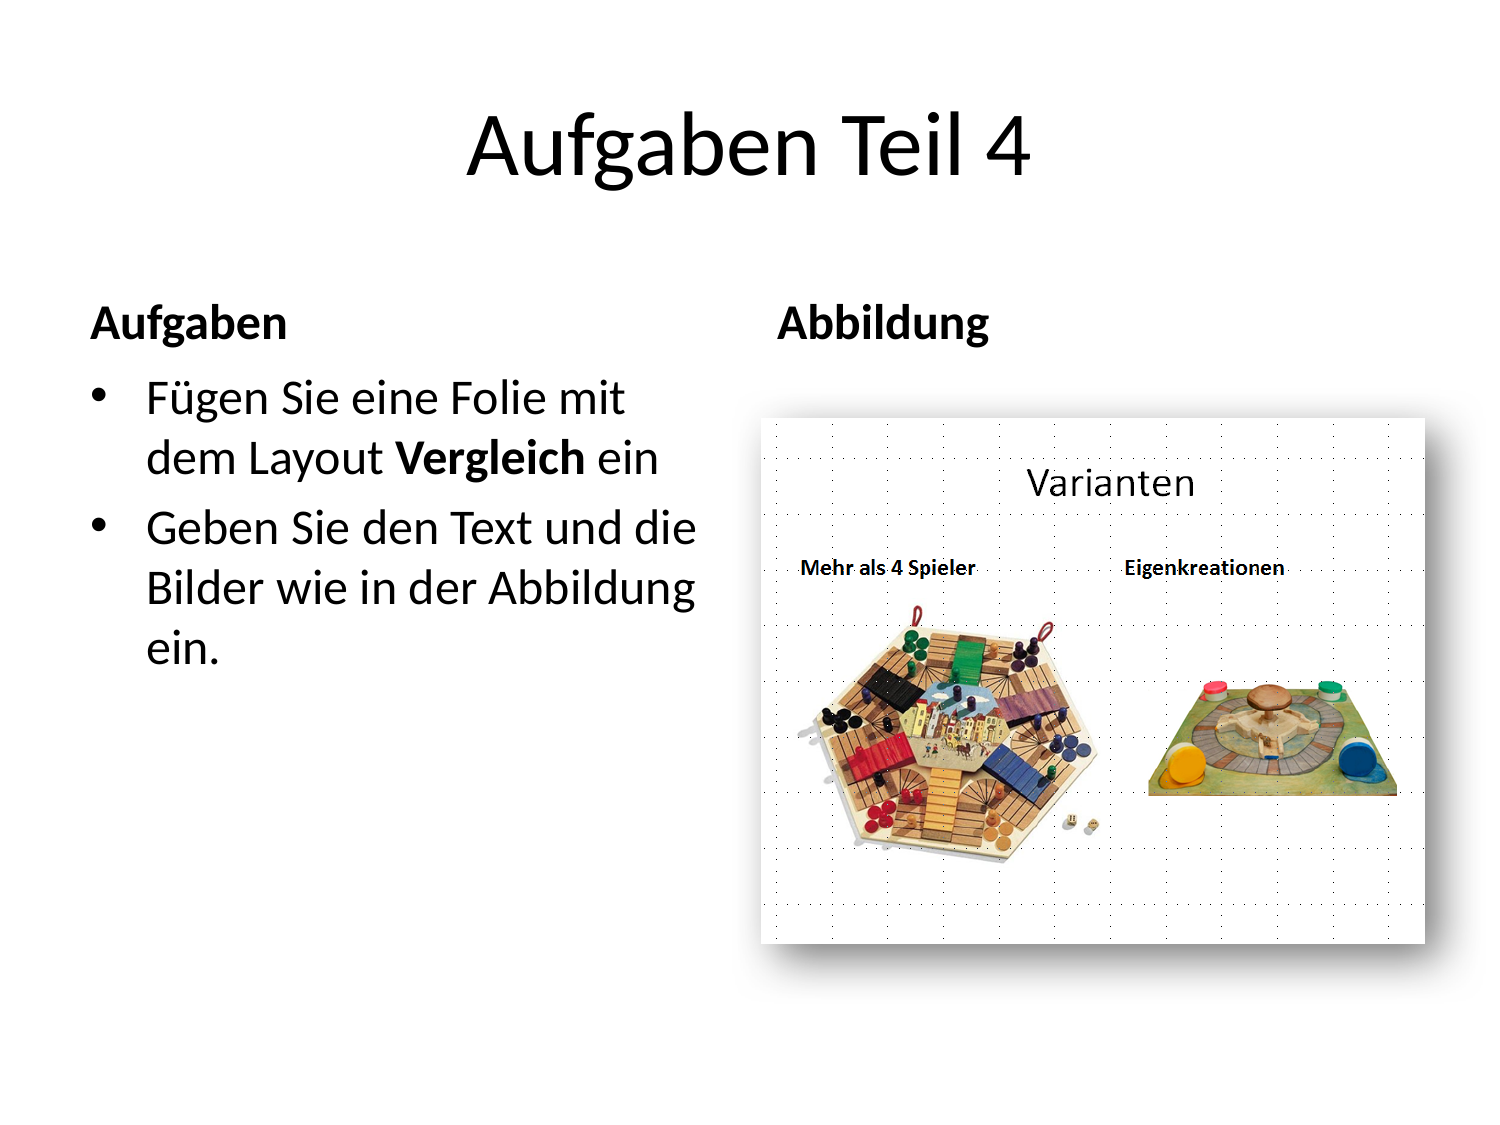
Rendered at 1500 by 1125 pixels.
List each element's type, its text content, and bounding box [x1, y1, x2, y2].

list Fügen Sie eine Folie mit dem Layout Vergleich ein Geben Sie den Text und die Bilder wie in der Abbildung ein. [75, 356, 738, 1005]
list Aufgaben [75, 251, 738, 356]
list Abbildung [761, 251, 1425, 357]
title Aufgaben Teil 4 [75, 45, 1425, 233]
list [761, 418, 1426, 944]
